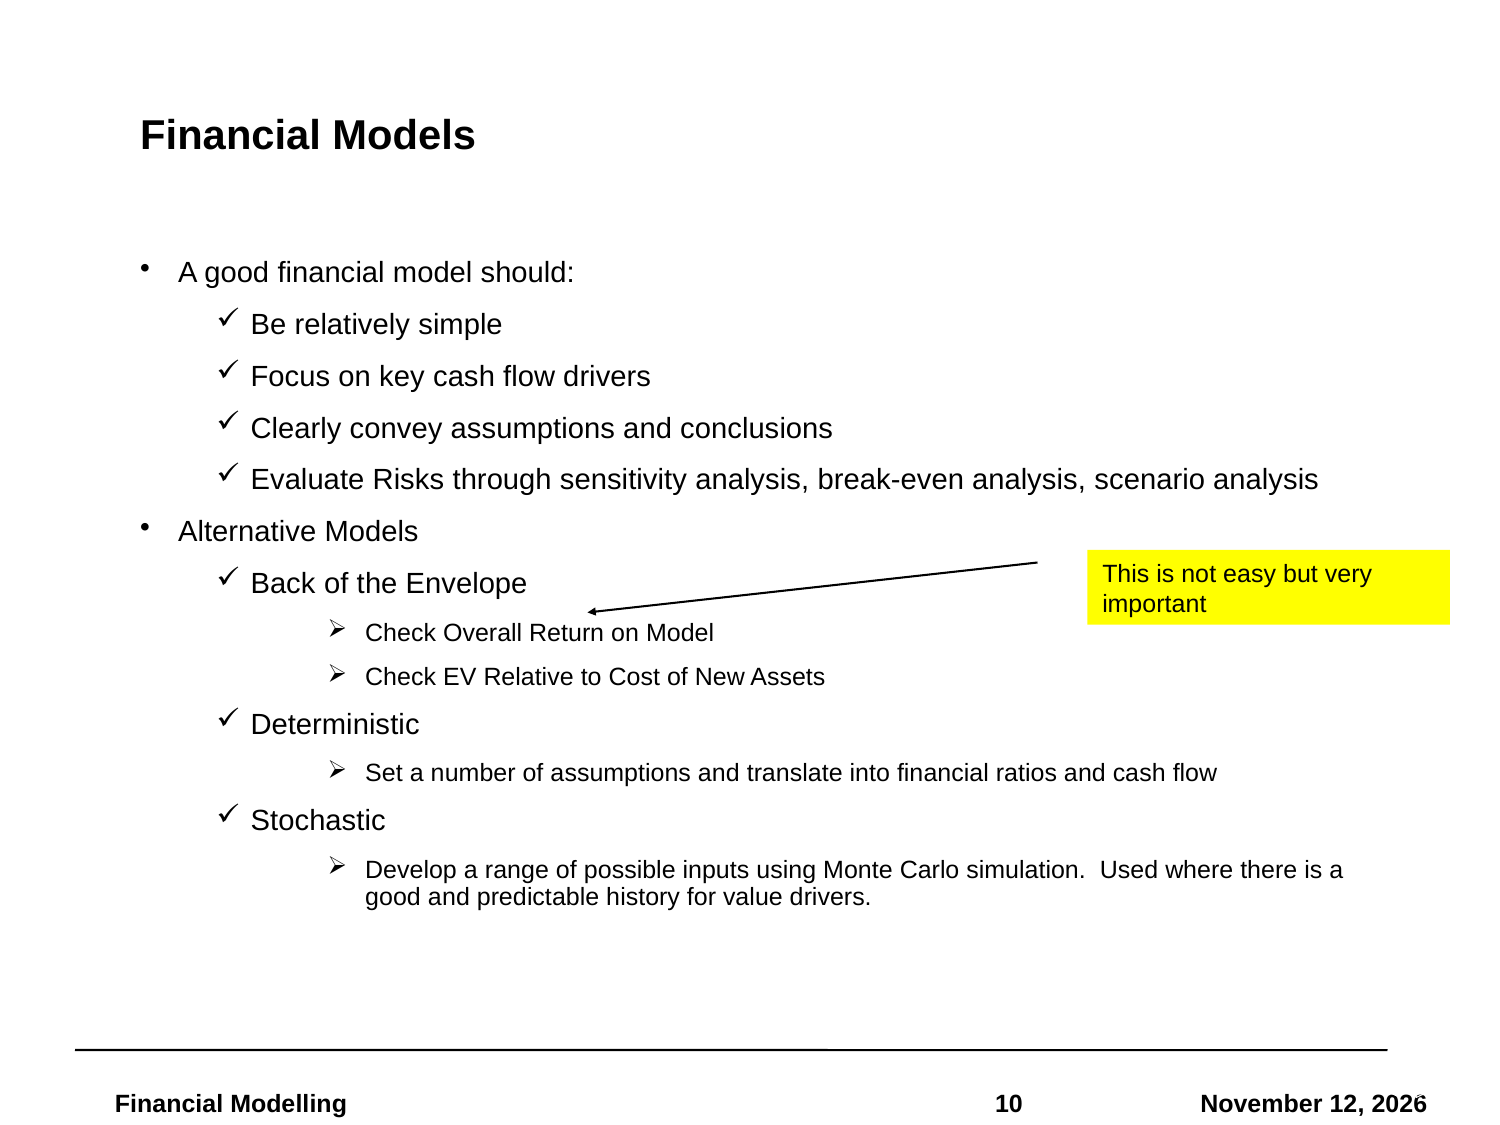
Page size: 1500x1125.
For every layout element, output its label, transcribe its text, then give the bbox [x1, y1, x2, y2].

title Financial Models [124, 99, 1413, 226]
list A good financial model should: Be relatively simple Focus on key cash flow drivers Clearly convey assumptions and conclusions Evaluate Risks through sensitivity analysis, break-even analysis, scenario analysis Alternative Models Back of the Envelope Check Overall Return on Model Check EV Relative to Cost of New Assets Deterministic Set a number of assumptions and translate into financial ratios and cash flow Stochastic Develop a range of possible inputs using Monte Carlo simulation. Used where there is a good and predictable history for value drivers. [124, 249, 1413, 1001]
text_box [587, 562, 1038, 616]
text_box This is not easy but very important [1087, 549, 1450, 625]
